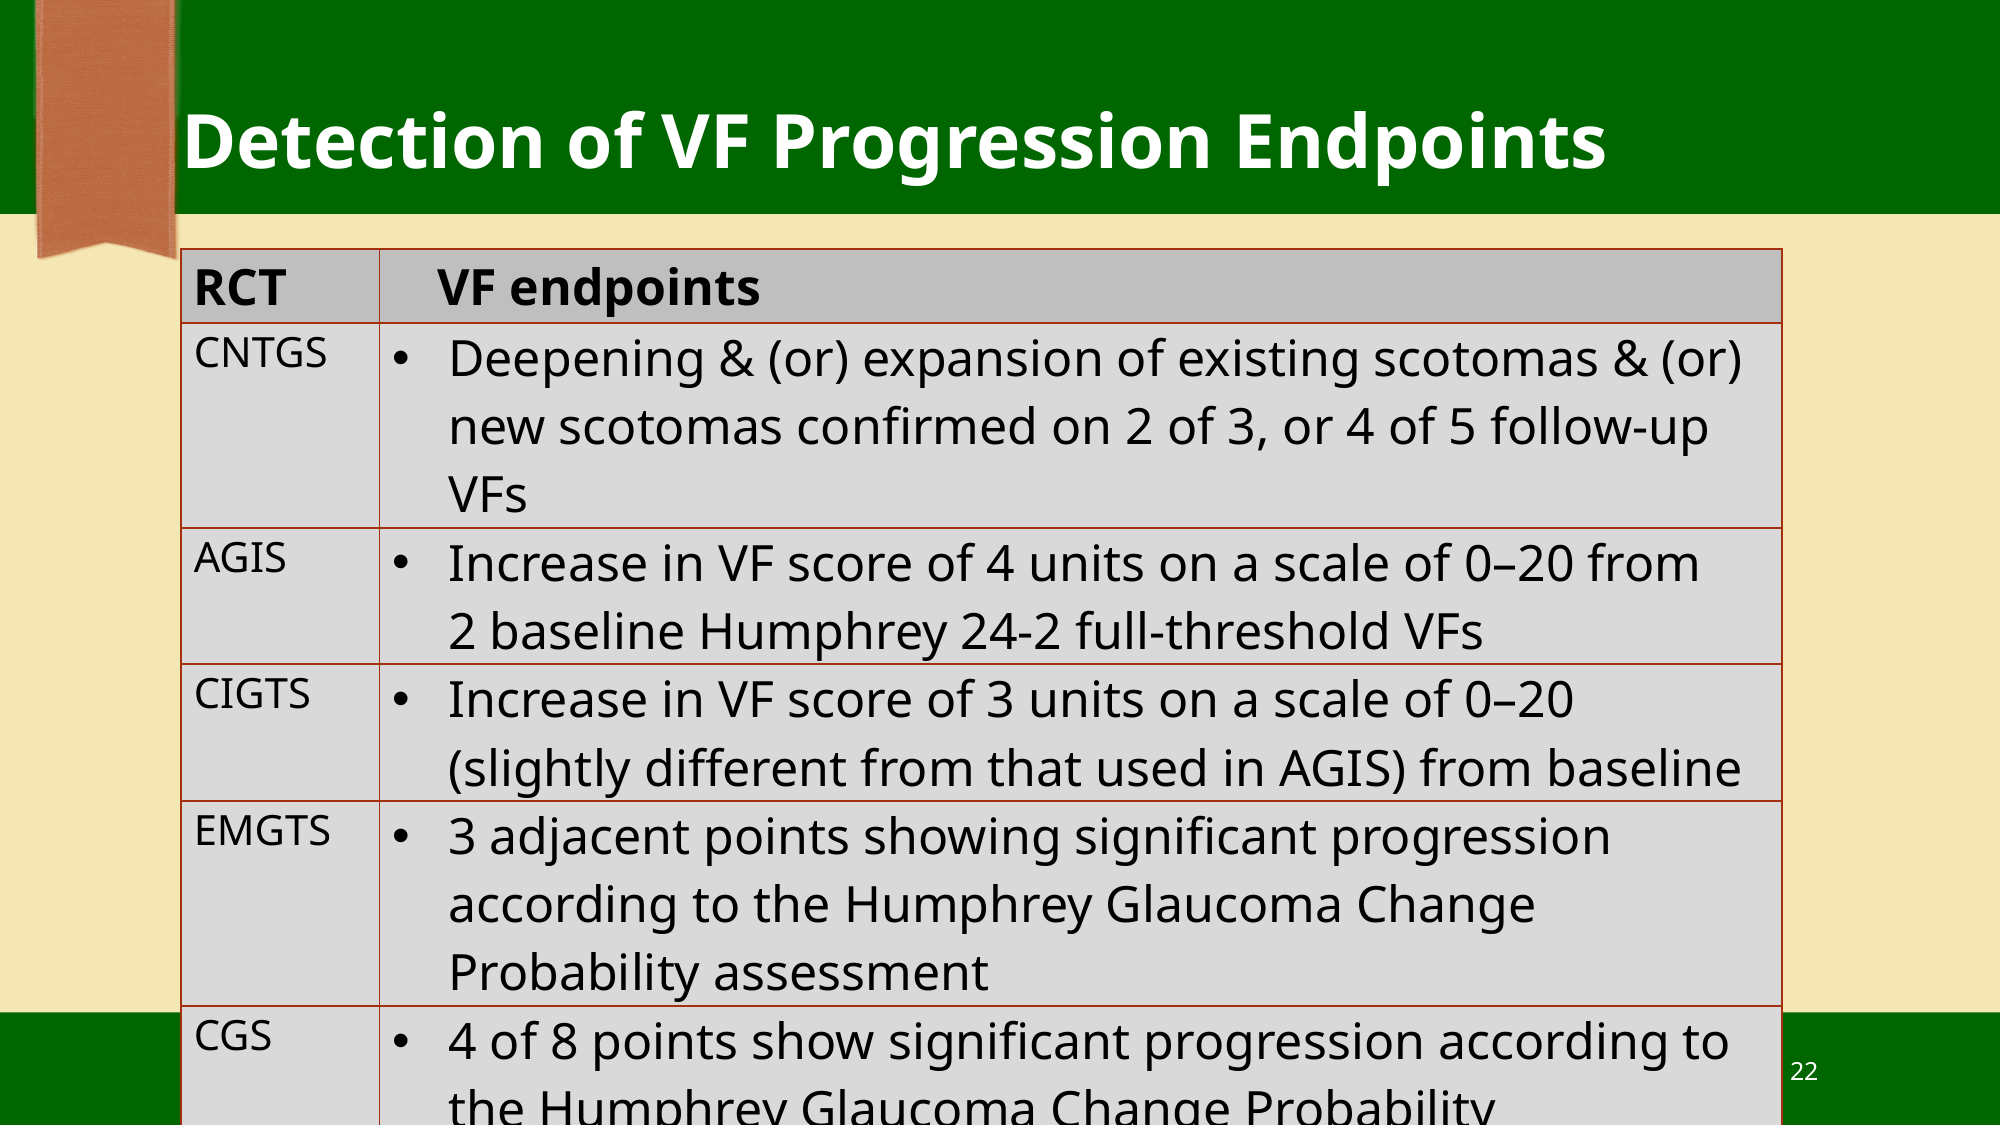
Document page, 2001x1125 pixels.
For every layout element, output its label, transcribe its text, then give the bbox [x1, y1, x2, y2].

table_cell 3 adjacent points showing significant progression according to the Humphrey Glaucoma Change Probability assessment [380, 802, 1781, 1005]
table_header VF endpoints [380, 250, 1781, 322]
title Detection of VF Progression Endpoints [181, 12, 1819, 193]
table_cell Increase in VF score of 3 units on a scale of 0–20 (slightly different from that used in AGIS) from baseline [380, 665, 1781, 800]
table_cell 4 of 8 points show significant progression according to the Humphrey Glaucoma Change Probability assessment on 2 of 3 VFs [380, 1007, 1781, 1125]
table_cell Increase in VF score of 4 units on a scale of 0–20 from 2 baseline Humphrey 24-2 full-threshold VFs [380, 529, 1781, 663]
table_cell CGS [182, 1007, 379, 1125]
table_cell CIGTS [182, 665, 379, 800]
slide_number 22 [1518, 1042, 1819, 1103]
table_cell Deepening & (or) expansion of existing scotomas & (or) new scotomas confirmed on 2 of 3, or 4 of 5 follow-up VFs [380, 324, 1781, 527]
table_cell CNTGS [182, 324, 379, 527]
table_cell EMGTS [182, 802, 379, 1005]
table_cell AGIS [182, 529, 379, 663]
table_header RCT [182, 250, 379, 322]
